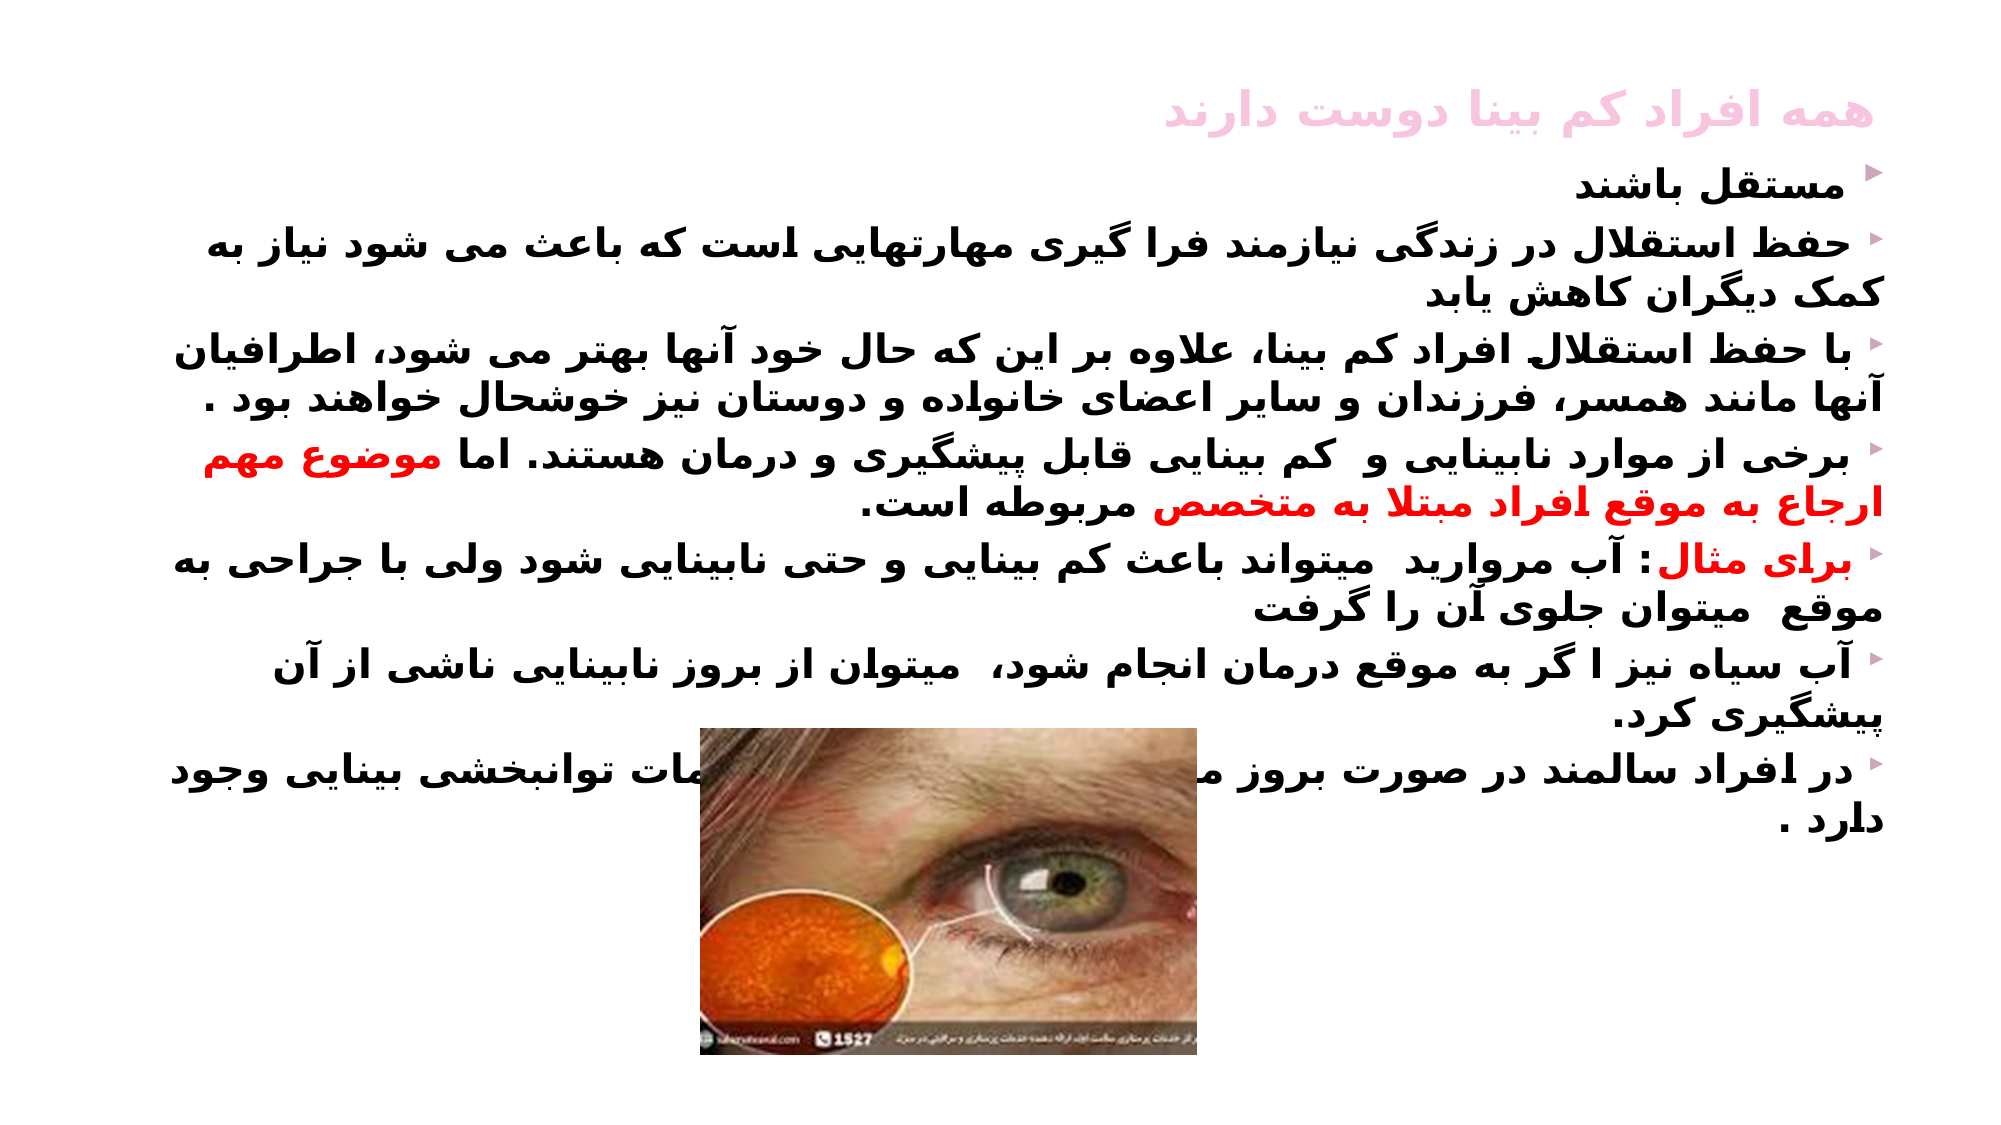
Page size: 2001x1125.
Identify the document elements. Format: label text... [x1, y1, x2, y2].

picture [700, 728, 1197, 1055]
subtitle همه افراد کم بینا دوست دارند مستقل باشند حفظ استقلال در زندگی نیازمند فرا گیری مهارتهایی است که باعث می شود نیاز به کمک دیگران کاهش یابد با حفظ استقلال افراد کم بینا، علاوه بر این که حال خود آنها بهتر می شود، اطرافیان آنها مانند همسر، فرزندان و سایر اعضای خانواده و دوستان نیز خوشحال خواهند بود . برخی از موارد نابینایی و کم بینایی قابل پیشگیری و درمان هستند. اما موضوع مهم ارجاع به موقع افراد مبتلا به متخصص مربوطه است. برای مثال: آب مروارید میتواند باعث کم بینایی و حتی نابینایی شود ولی با جراحی به موقع میتوان جلوی آن را گرفت آب سیاه نیز ا گر به موقع درمان انجام شود، میتوان از بروز نابینایی ناشی از آن پیشگیری کرد. در افراد سالمند در صورت بروز مشکلات بینایی، نیاز به خدمات توانبخشی بینایی وجود دارد . [137, 70, 1910, 863]
